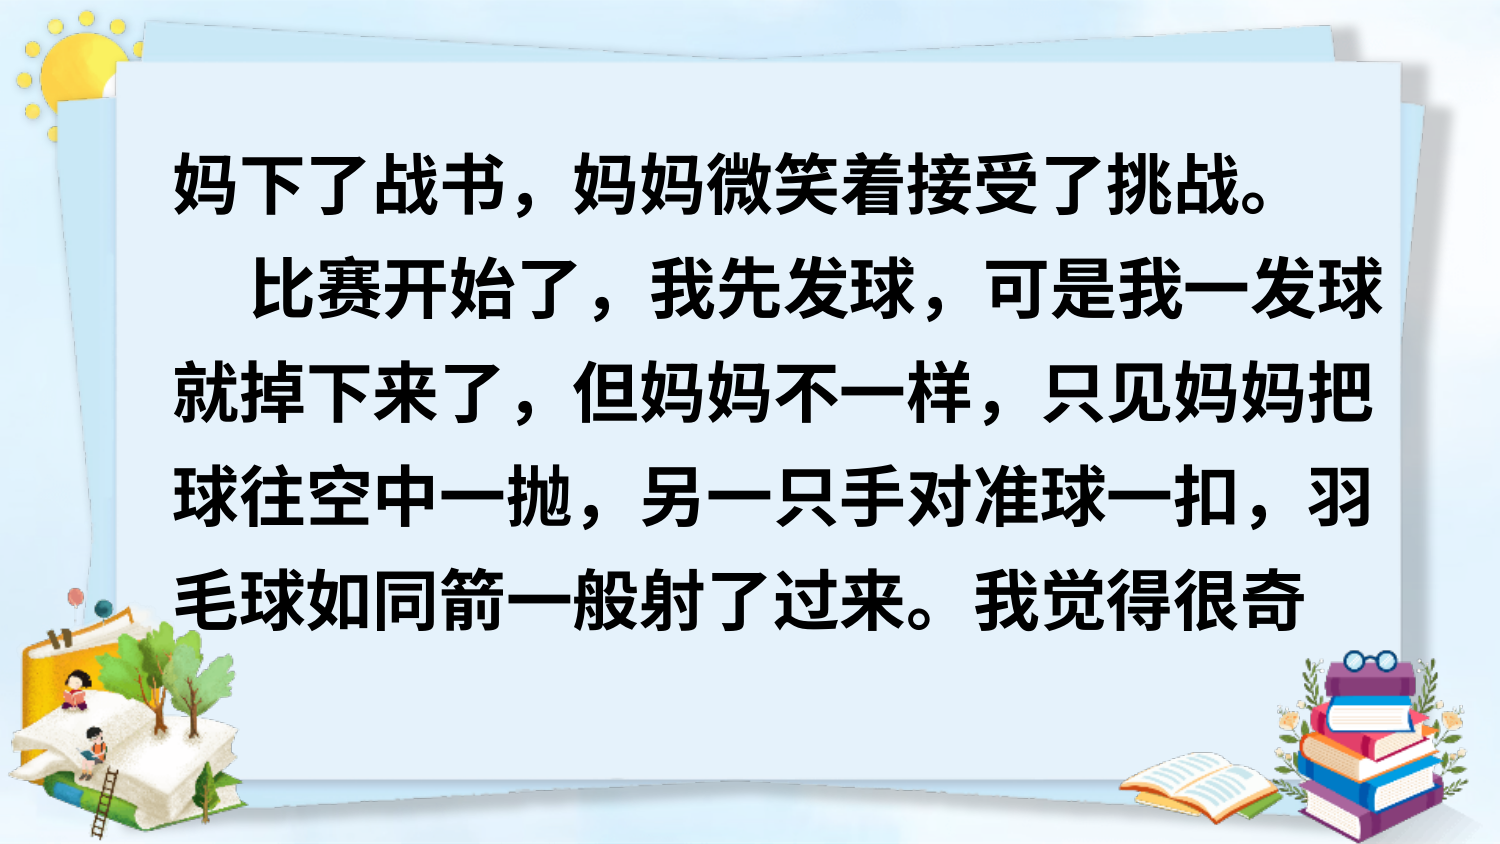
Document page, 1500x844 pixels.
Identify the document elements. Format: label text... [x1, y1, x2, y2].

picture [0, 0, 1500, 844]
text_box 妈下了战书，妈妈微笑着接受了挑战。 比赛开始了，我先发球，可是我一发球就掉下来了，但妈妈不一样，只见妈妈把球往空中一抛，另一只手对准球一扣，羽毛球如同箭一般射了过来。我觉得很奇 [157, 111, 1414, 646]
